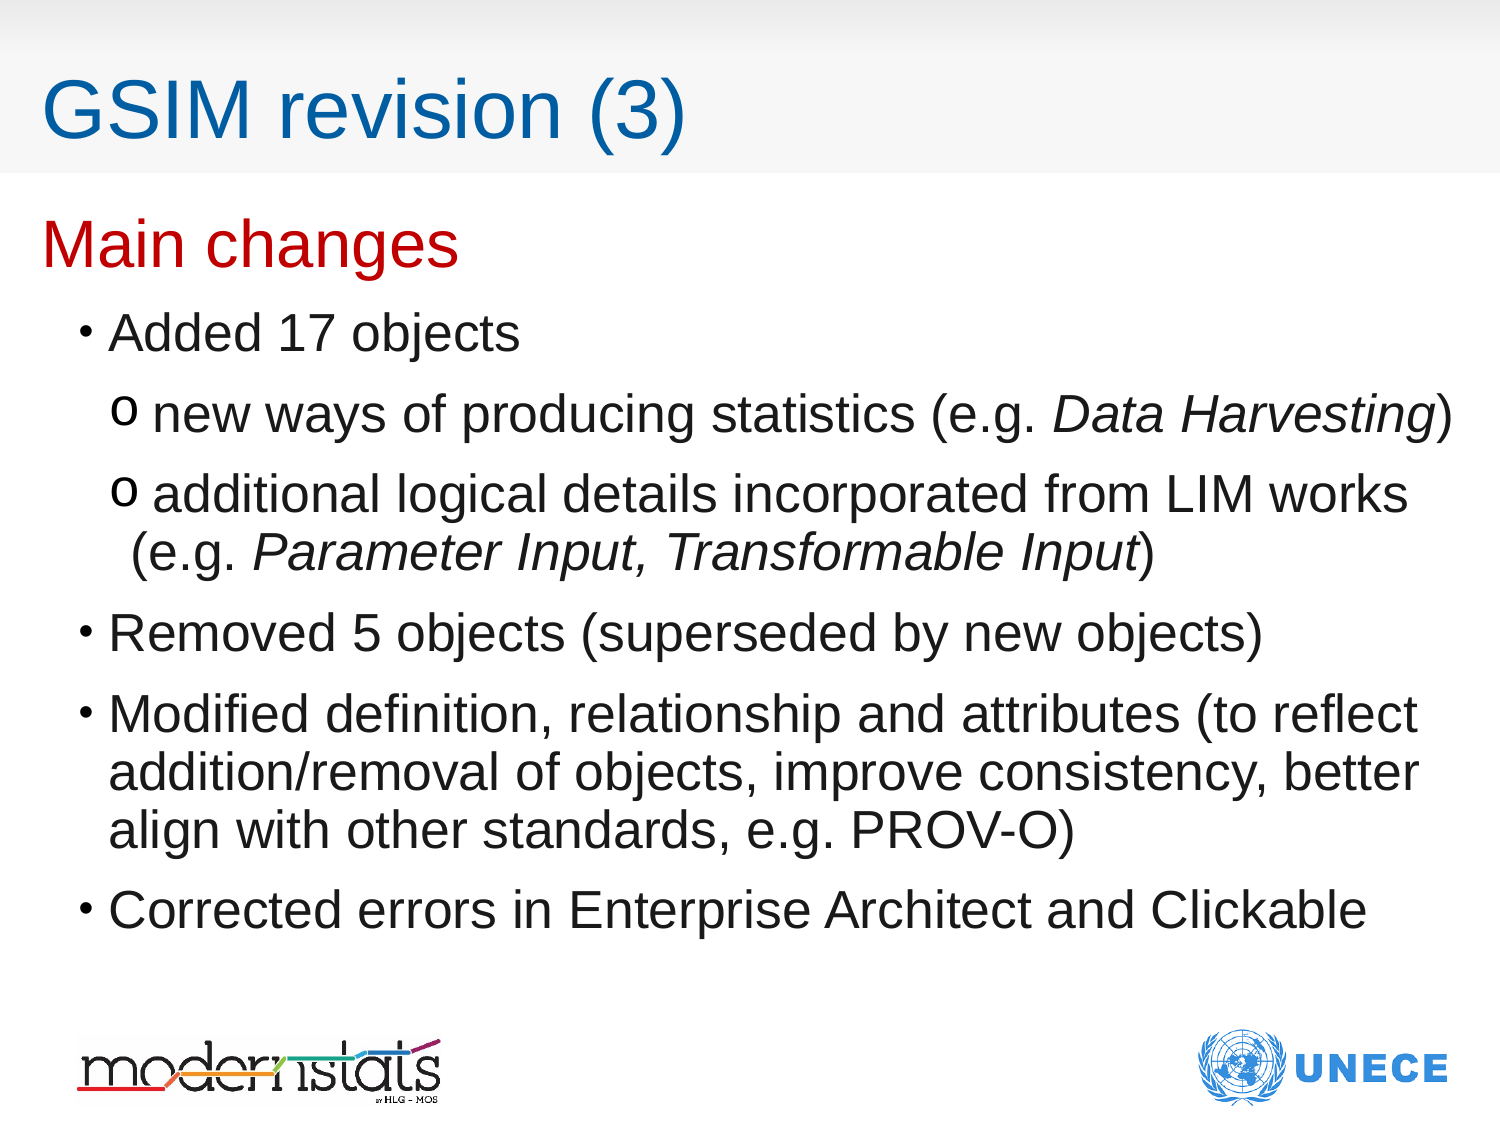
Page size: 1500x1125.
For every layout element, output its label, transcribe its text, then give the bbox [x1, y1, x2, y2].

title GSIM revision (3) [41, 33, 1459, 157]
list Main changes Added 17 objects new ways of producing statistics (e.g. Data Harvesting) additional logical details incorporated from LIM works (e.g. Parameter Input, Transformable Input) Removed 5 objects (superseded by new objects) Modified definition, relationship and attributes (to reflect addition/removal of objects, improve consistency, better align with other standards, e.g. PROV-O) Corrected errors in Enterprise Architect and Clickable [41, 209, 1459, 1059]
picture [76, 1059, 441, 1106]
picture [1198, 1059, 1447, 1106]
